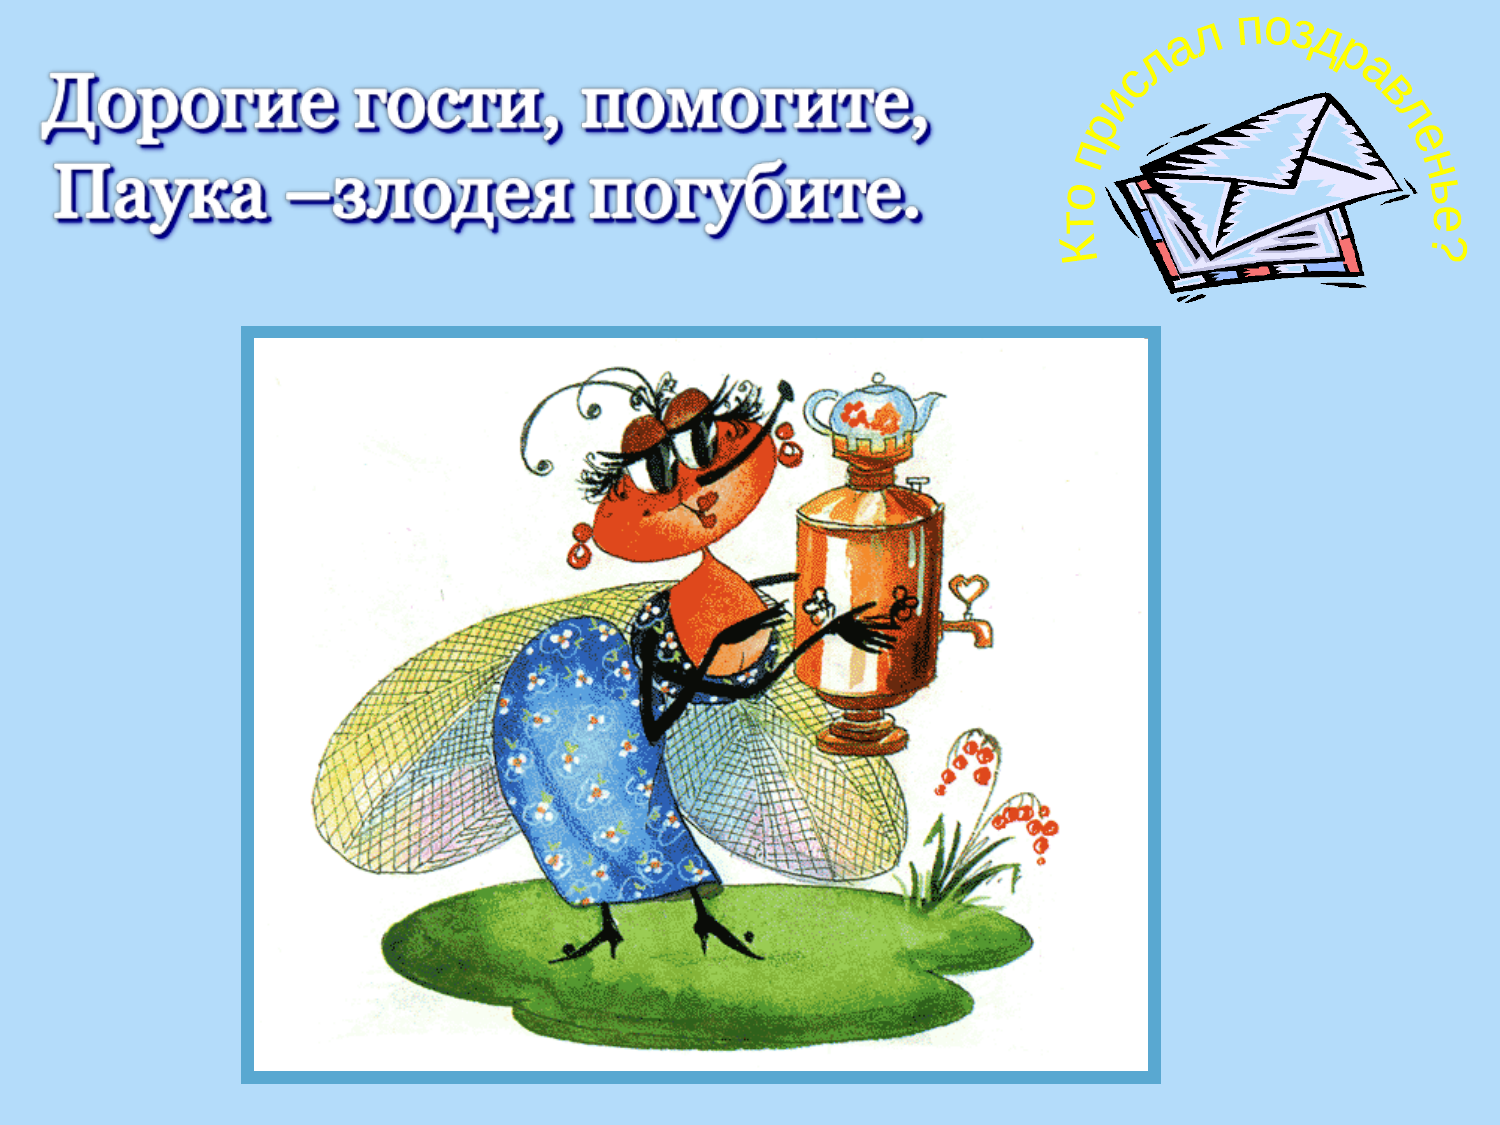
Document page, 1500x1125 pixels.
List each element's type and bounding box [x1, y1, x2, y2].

picture [253, 337, 1149, 1072]
picture [0, 24, 988, 248]
picture [1104, 89, 1421, 306]
